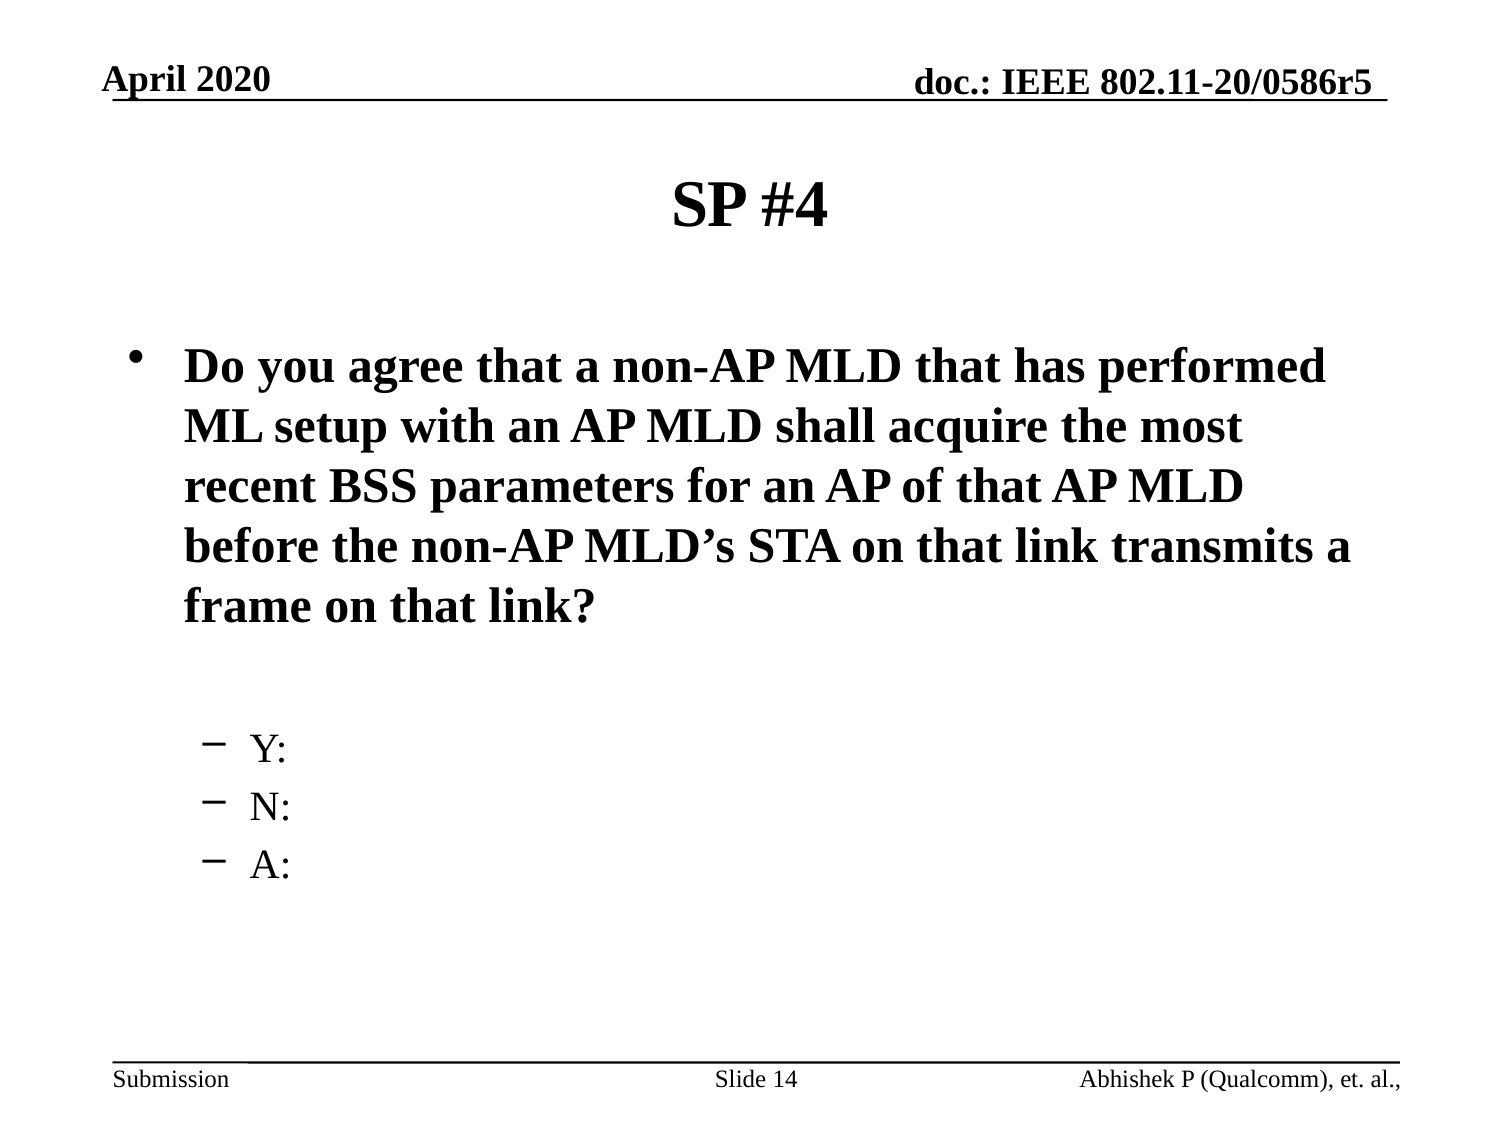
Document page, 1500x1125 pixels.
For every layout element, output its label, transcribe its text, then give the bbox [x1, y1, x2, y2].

list Do you agree that a non-AP MLD that has performed ML setup with an AP MLD shall acquire the most recent BSS parameters for an AP of that AP MLD before the non-AP MLD’s STA on that link transmits a frame on that link? Y: N: A: [112, 324, 1388, 1052]
footer Abhishek P (Qualcomm), et. al., [949, 1061, 1402, 1093]
slide_number Slide 14 [712, 1061, 801, 1093]
title SP #4 [112, 112, 1388, 288]
